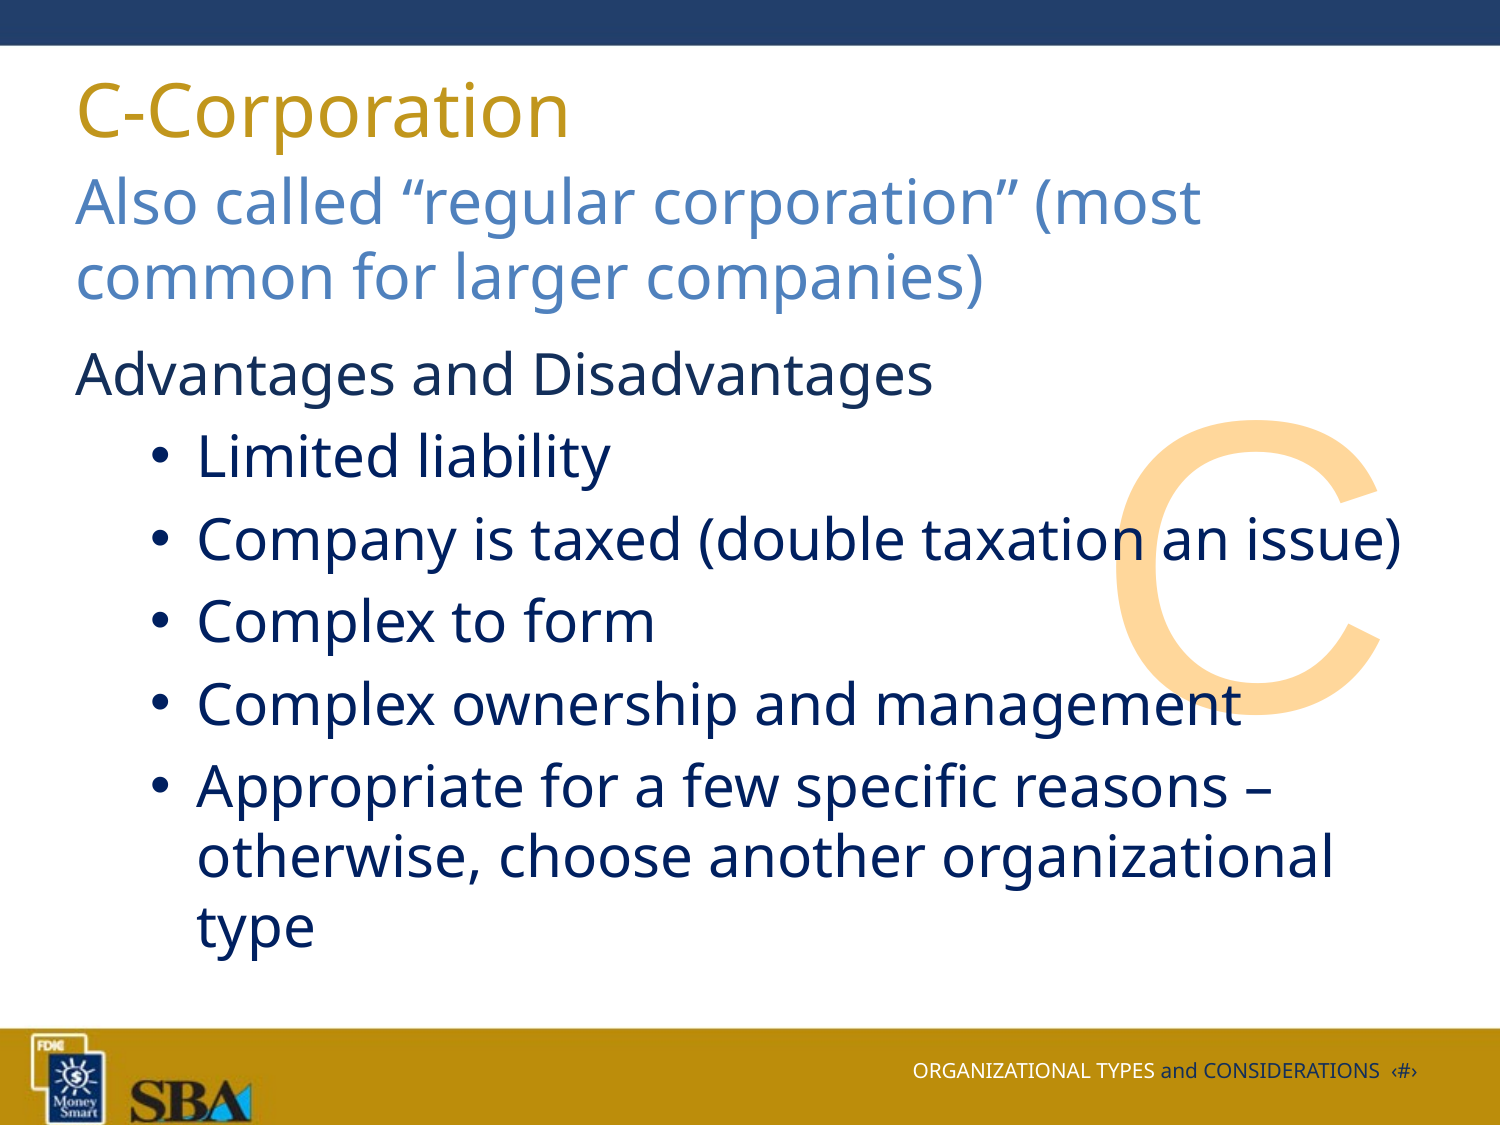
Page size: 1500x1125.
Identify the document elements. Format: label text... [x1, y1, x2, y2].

title C-Corporation [74, 61, 1426, 161]
list Also called “regular corporation” (most common for larger companies) Advantages and Disadvantages Limited liability Company is taxed (double taxation an issue) Complex to form Complex ownership and management Appropriate for a few specific reasons –otherwise, choose another organizational type [74, 161, 1426, 1039]
picture [0, 0, 1500, 1125]
